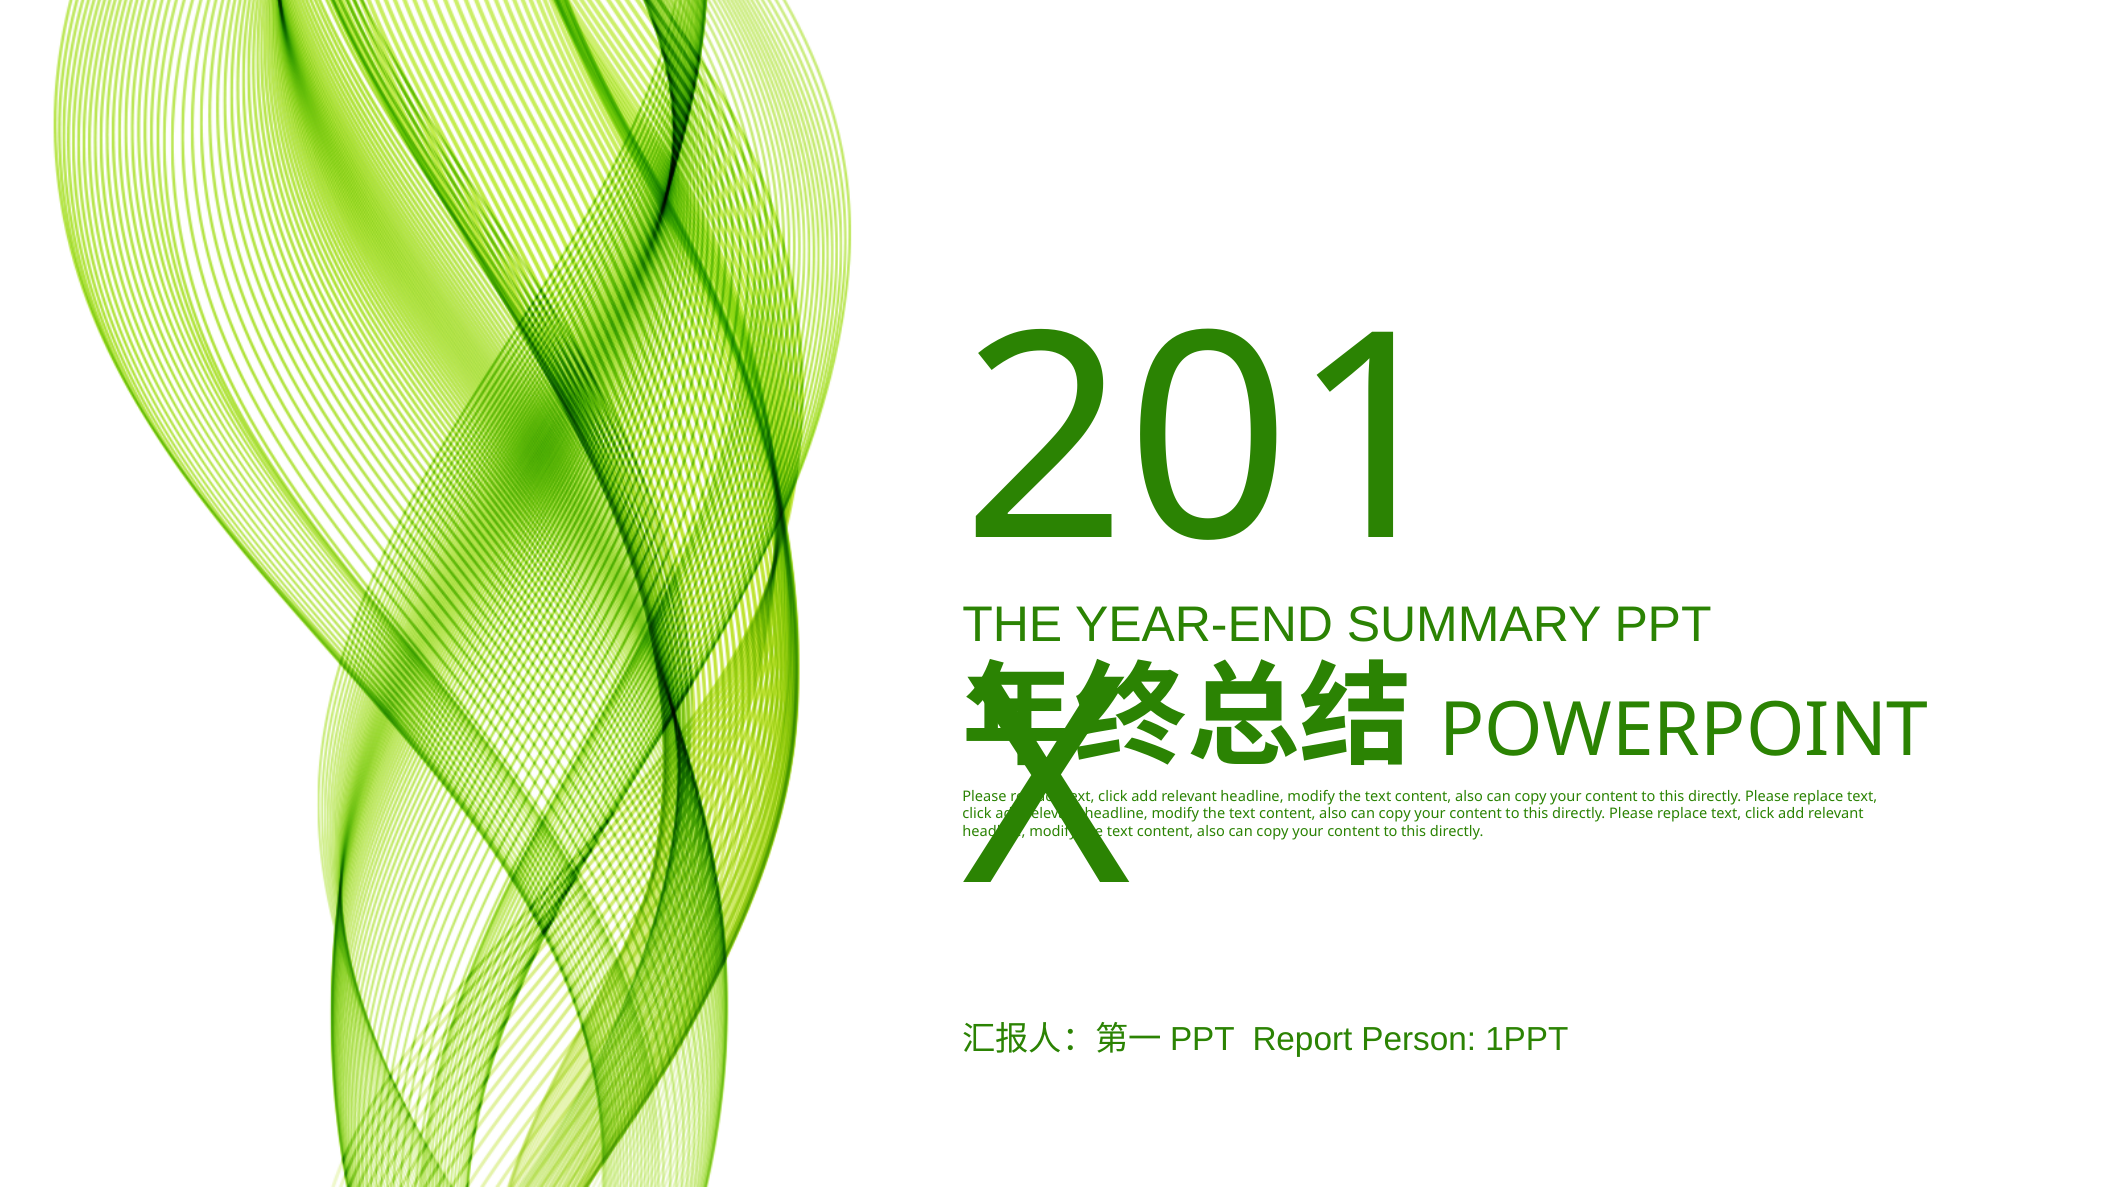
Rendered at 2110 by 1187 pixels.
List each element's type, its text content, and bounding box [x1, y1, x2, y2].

text_box 201X [962, 250, 1622, 591]
picture [38, 0, 871, 1187]
text_box 汇报人：第一PPT Report Person: 1PPT [962, 1016, 1707, 1057]
text_box 201X [962, 778, 1622, 786]
text_box THE YEAR-END SUMMARY PPT [962, 591, 1766, 642]
text_box Please replace text, click add relevant headline, modify the text content, also can copy your content to this directly. Please replace text, click add relevant headline, modify the text content, also can copy your content to this directly. Please replace text, click add relevant headline, modify the text content, also can copy your content to this directly. [962, 786, 1906, 840]
text_box 201X [962, 840, 1622, 940]
text_box 年终总结POWERPOINT [962, 642, 1955, 778]
